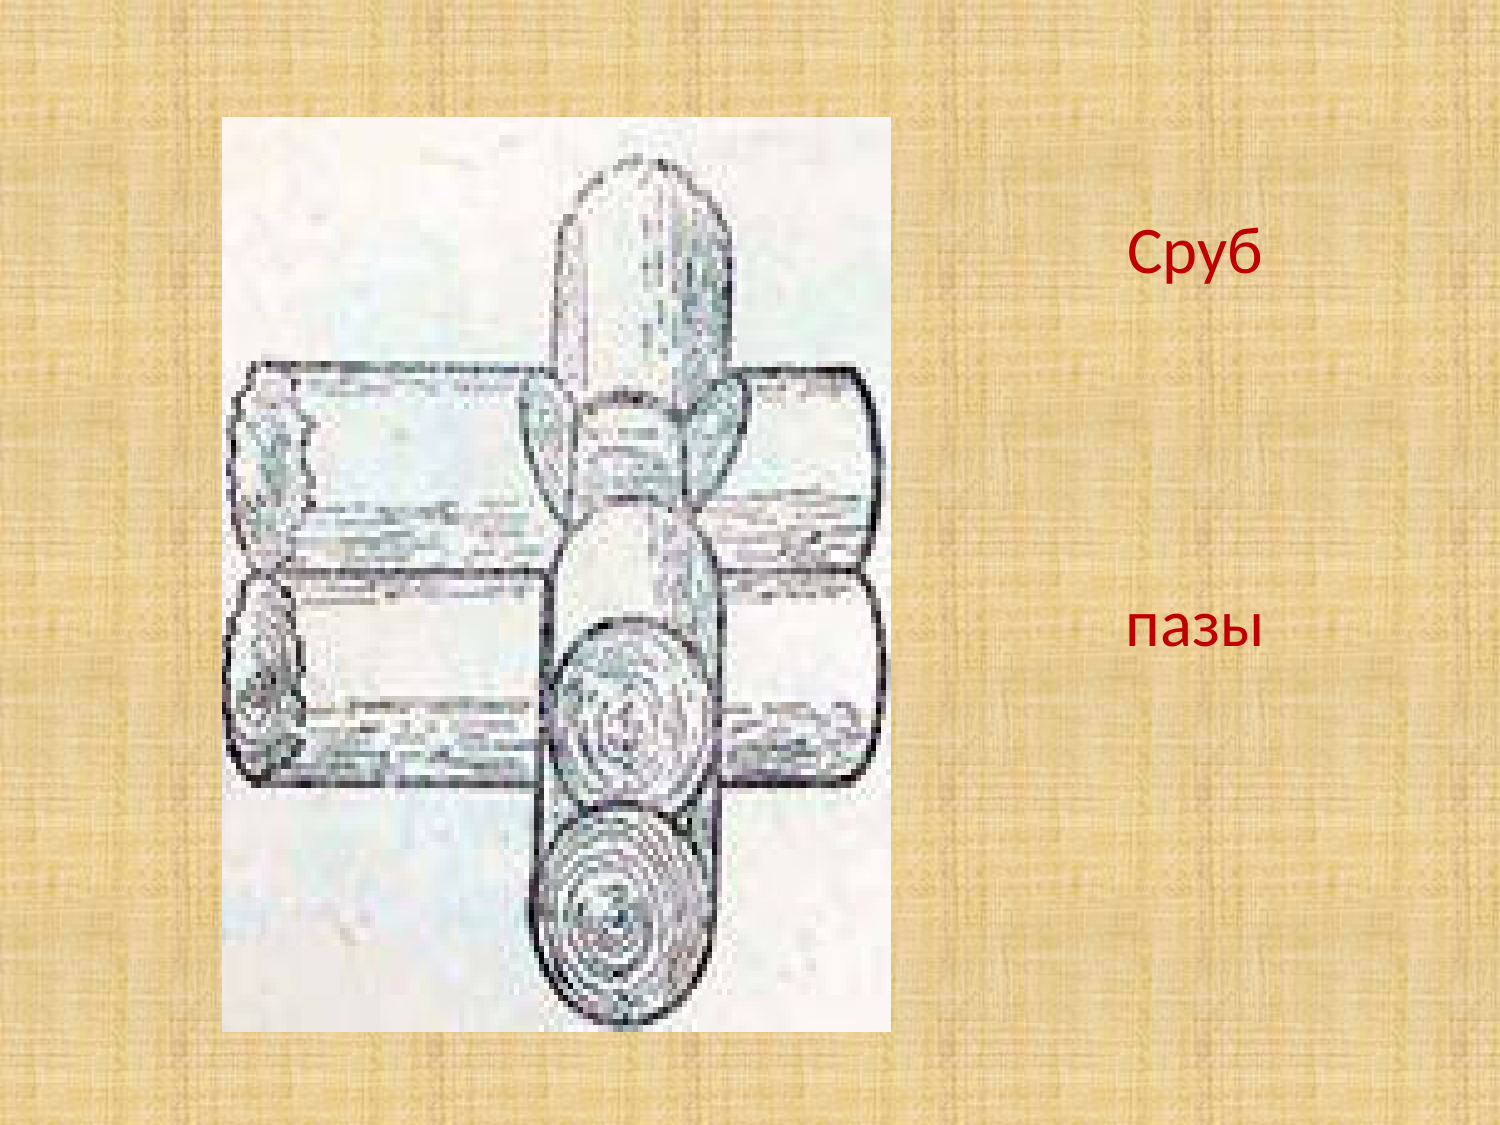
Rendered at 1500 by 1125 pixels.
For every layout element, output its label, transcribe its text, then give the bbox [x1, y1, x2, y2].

picture [0, 0, 1500, 1125]
subtitle Сруб пазы [937, 199, 1454, 925]
